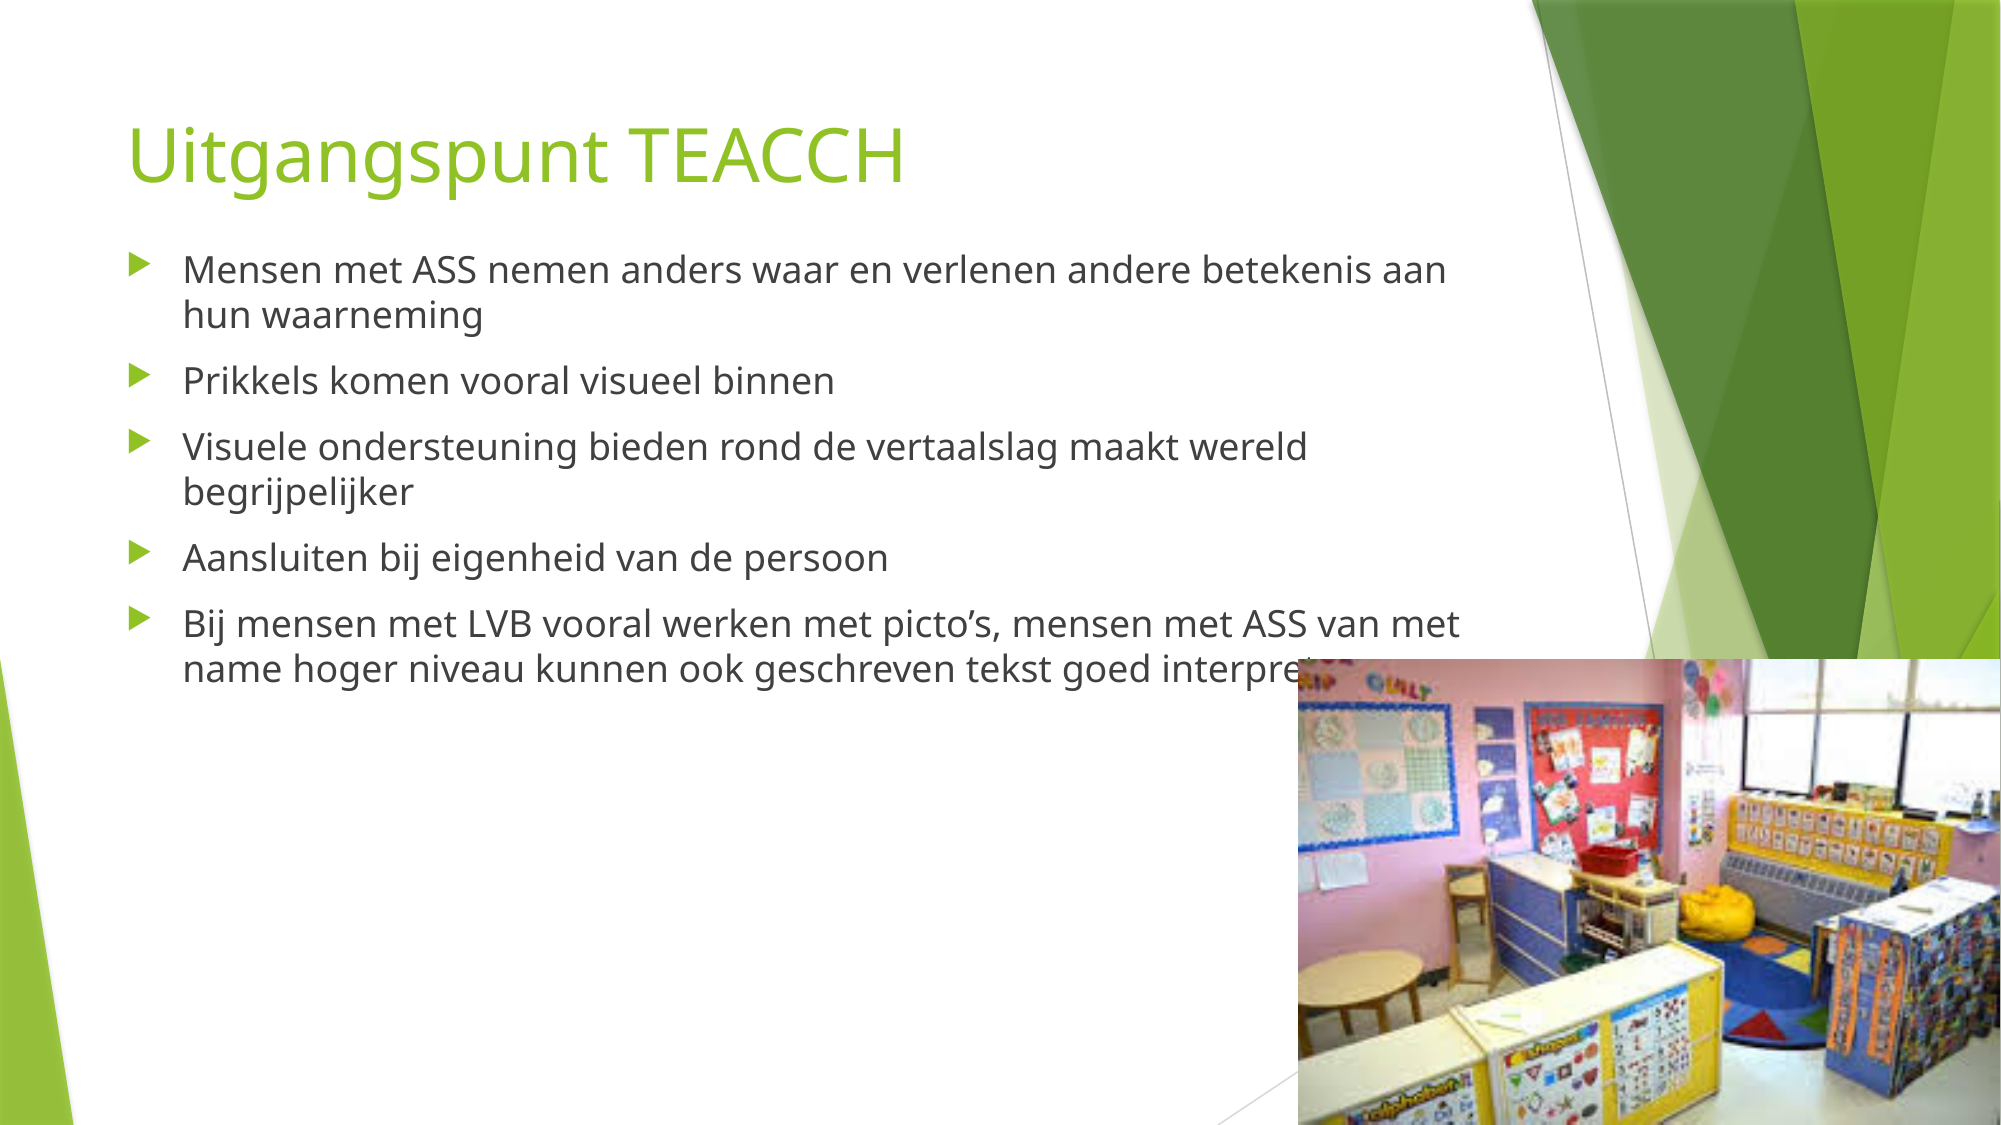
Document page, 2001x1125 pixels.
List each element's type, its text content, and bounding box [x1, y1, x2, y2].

picture [1298, 659, 2000, 1125]
title Uitgangspunt TEACCH [111, 99, 1522, 238]
list Mensen met ASS nemen anders waar en verlenen andere betekenis aan hun waarneming Prikkels komen vooral visueel binnen Visuele ondersteuning bieden rond de vertaalslag maakt wereld begrijpelijker Aansluiten bij eigenheid van de persoon Bij mensen met LVB vooral werken met picto’s, mensen met ASS van met name hoger niveau kunnen ook geschreven tekst goed interpreteren. [111, 238, 1522, 876]
